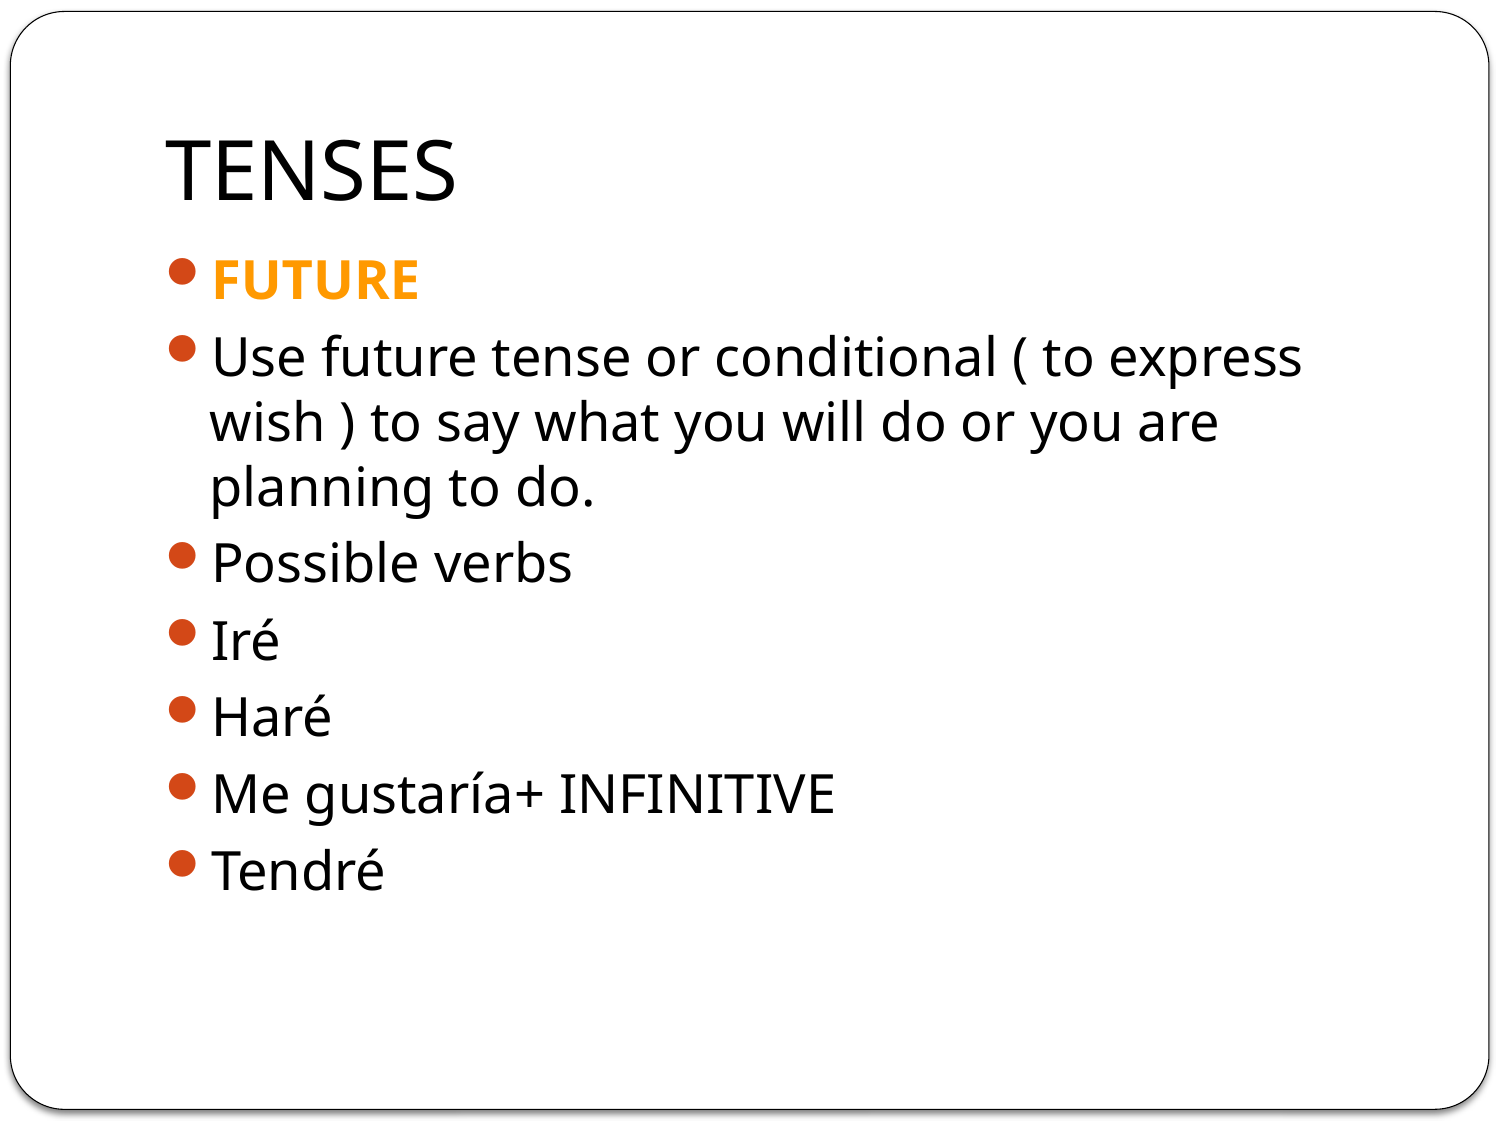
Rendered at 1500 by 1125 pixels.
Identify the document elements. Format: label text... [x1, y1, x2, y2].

title TENSES [149, 44, 1426, 233]
list FUTURE Use future tense or conditional ( to express wish ) to say what you will do or you are planning to do. Possible verbs Iré Haré Me gustaría+ INFINITIVE Tendré [149, 237, 1426, 988]
